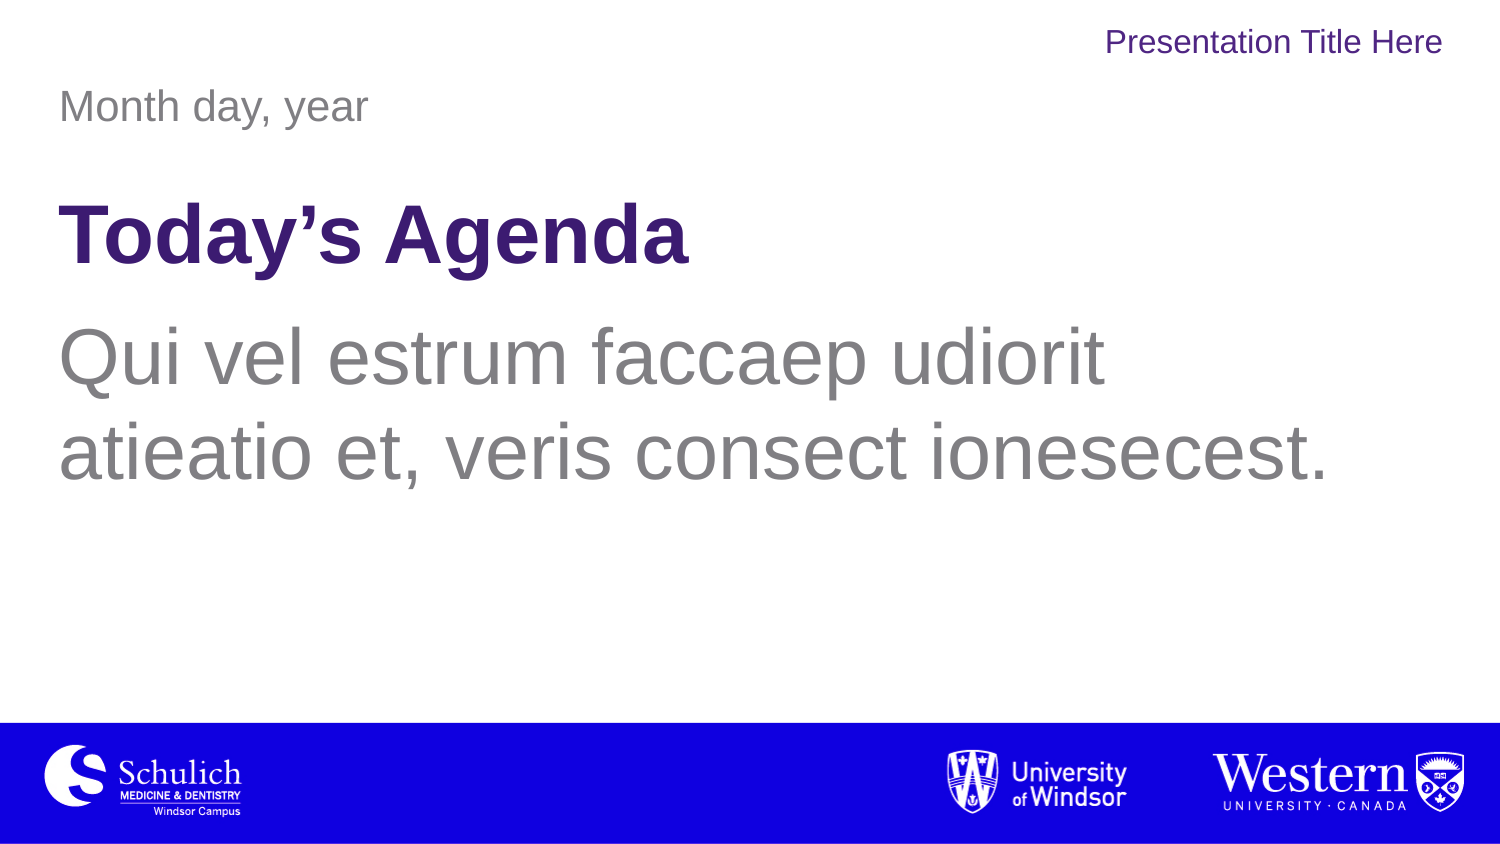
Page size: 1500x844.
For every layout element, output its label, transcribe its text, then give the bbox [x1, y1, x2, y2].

text_box Month day, year Today’s Agenda Qui vel estrum faccaep udiorit atieatio et, veris consect ionesecest. [44, 70, 1358, 653]
text_box Presentation Title Here [935, 12, 1459, 68]
picture [0, 0, 1500, 844]
